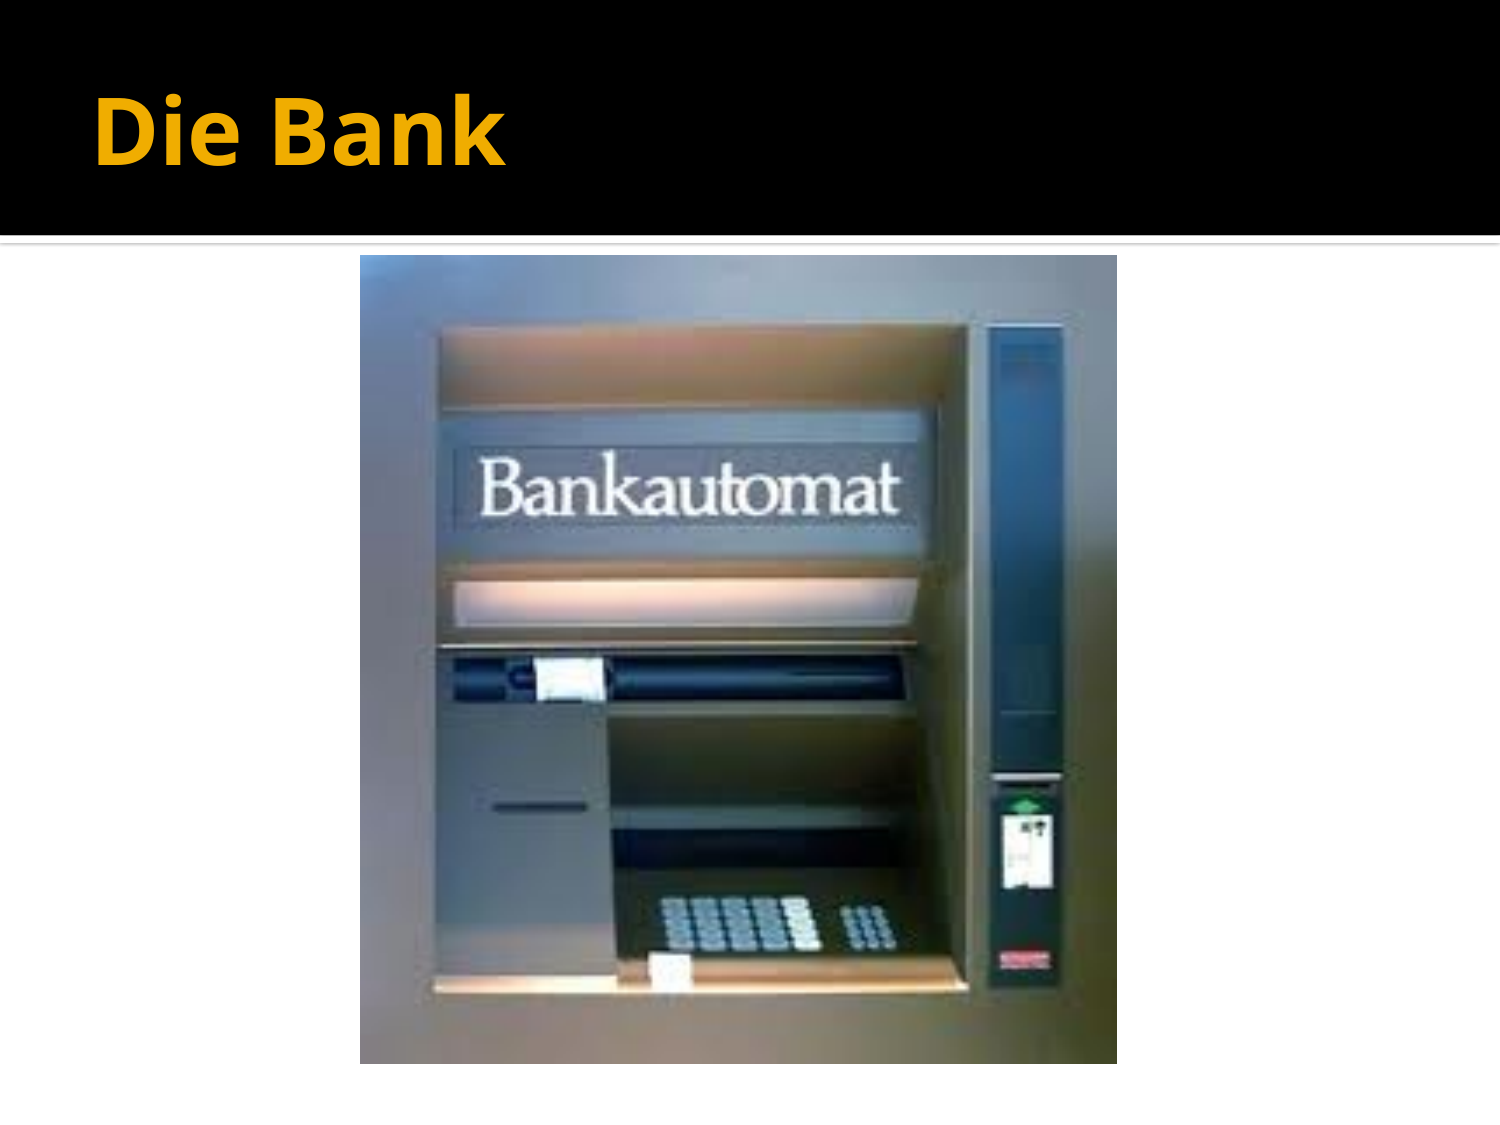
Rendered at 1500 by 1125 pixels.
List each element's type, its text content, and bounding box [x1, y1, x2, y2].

title Die Bank [75, 24, 1425, 231]
picture [360, 255, 1117, 1064]
